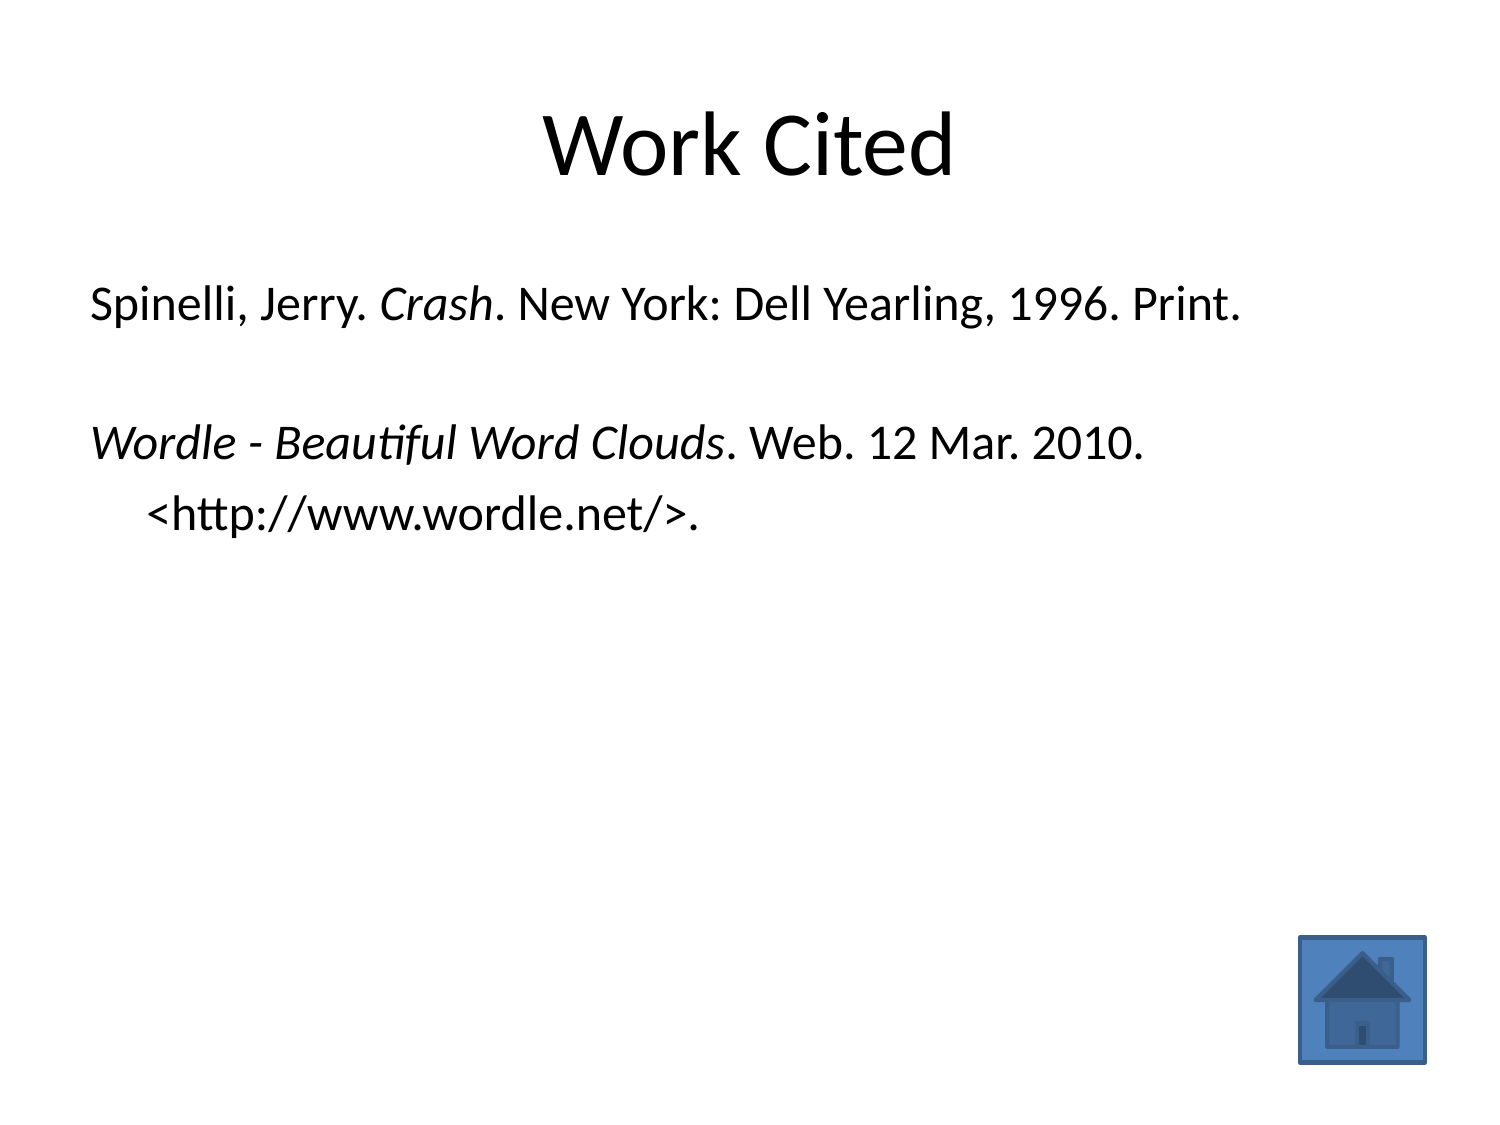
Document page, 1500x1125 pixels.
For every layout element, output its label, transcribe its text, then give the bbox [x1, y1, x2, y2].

title Work Cited [75, 45, 1425, 233]
text_box [1298, 935, 1427, 1065]
list Spinelli, Jerry. Crash. New York: Dell Yearling, 1996. Print. Wordle - Beautiful Word Clouds. Web. 12 Mar. 2010. <http://www.wordle.net/>. [75, 262, 1425, 1005]
